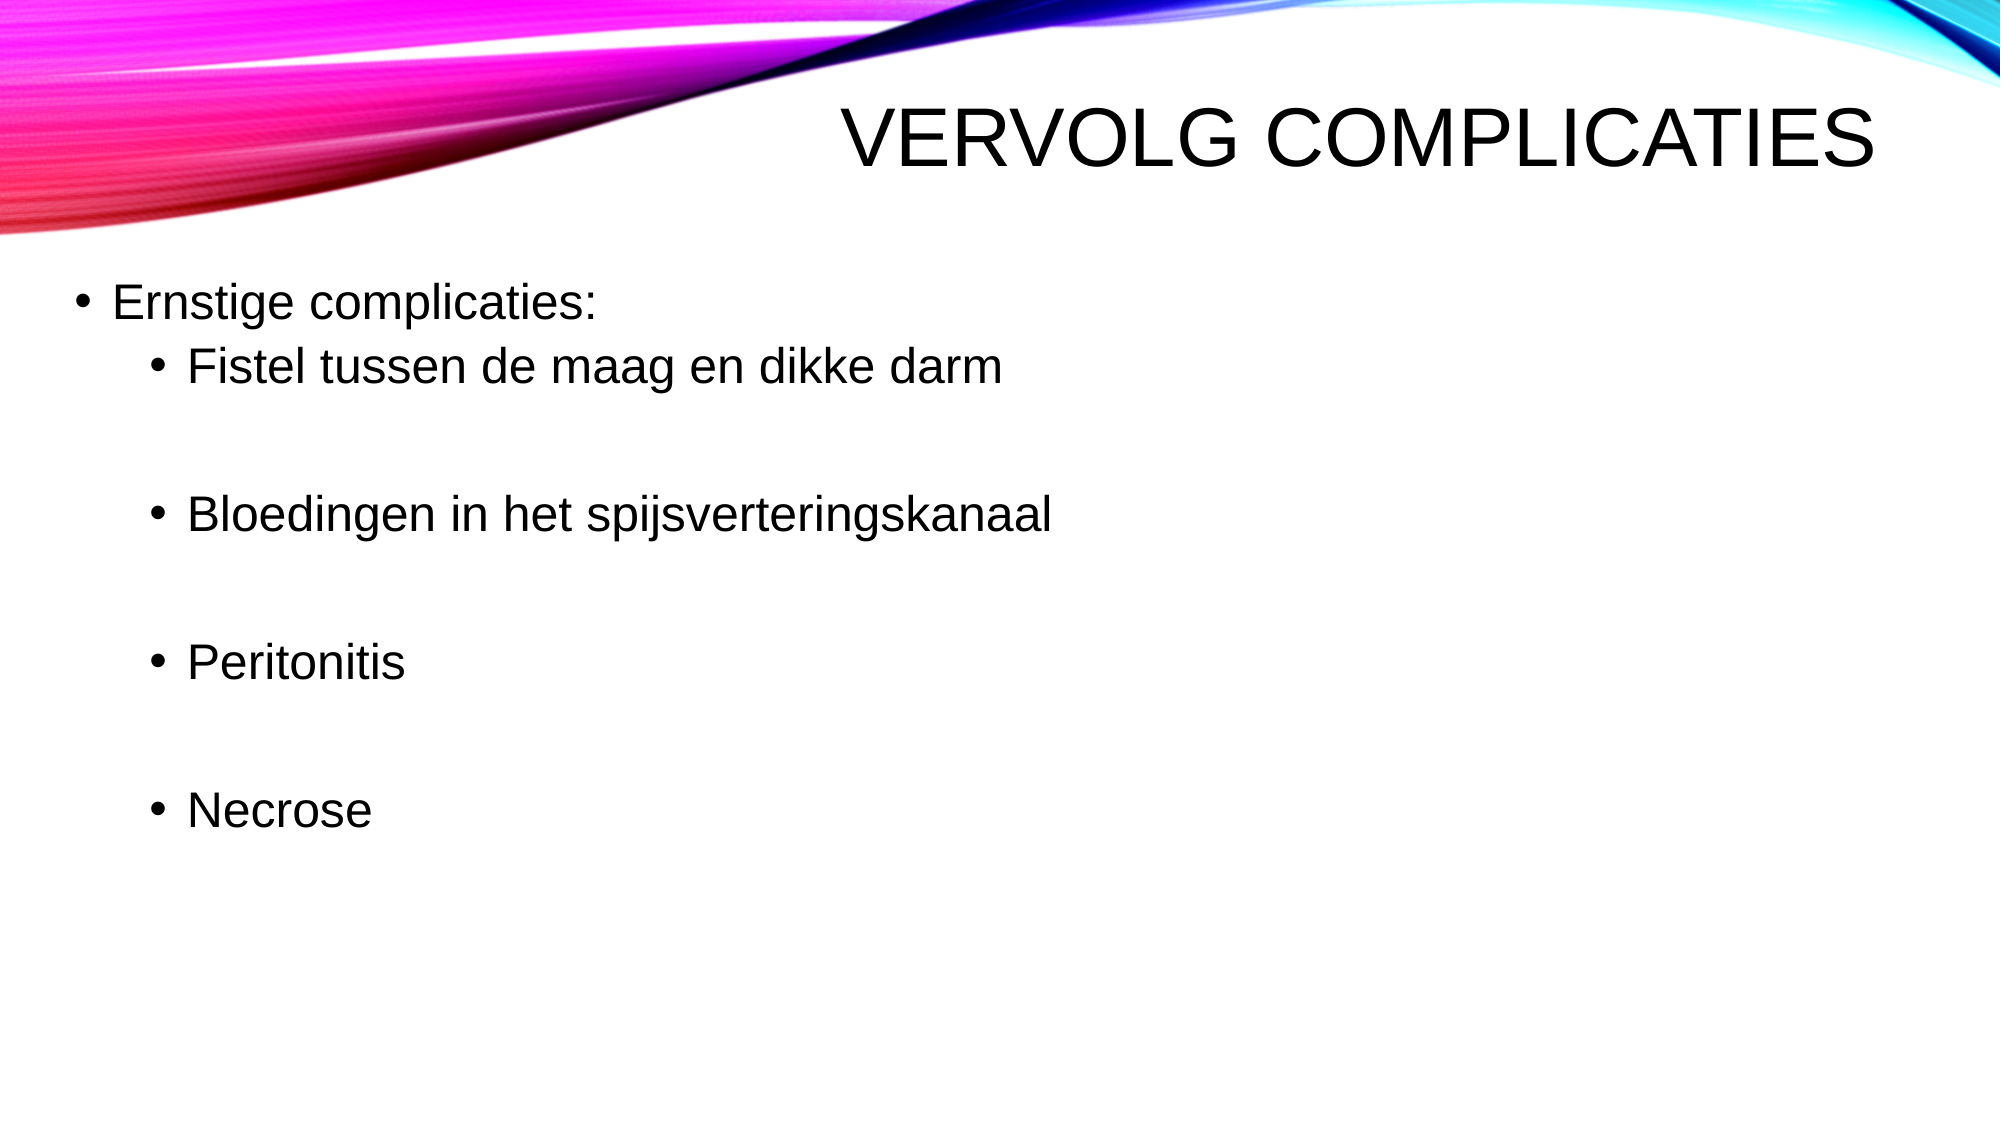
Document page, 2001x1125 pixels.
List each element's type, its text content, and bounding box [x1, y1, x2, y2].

list Ernstige complicaties: Fistel tussen de maag en dikke darm Bloedingen in het spijsverteringskanaal Peritonitis Necrose [59, 268, 1410, 1007]
title Vervolg complicaties [480, 33, 1893, 246]
picture [0, 0, 2000, 237]
picture [1890, 0, 2000, 75]
picture [1910, 0, 2000, 45]
